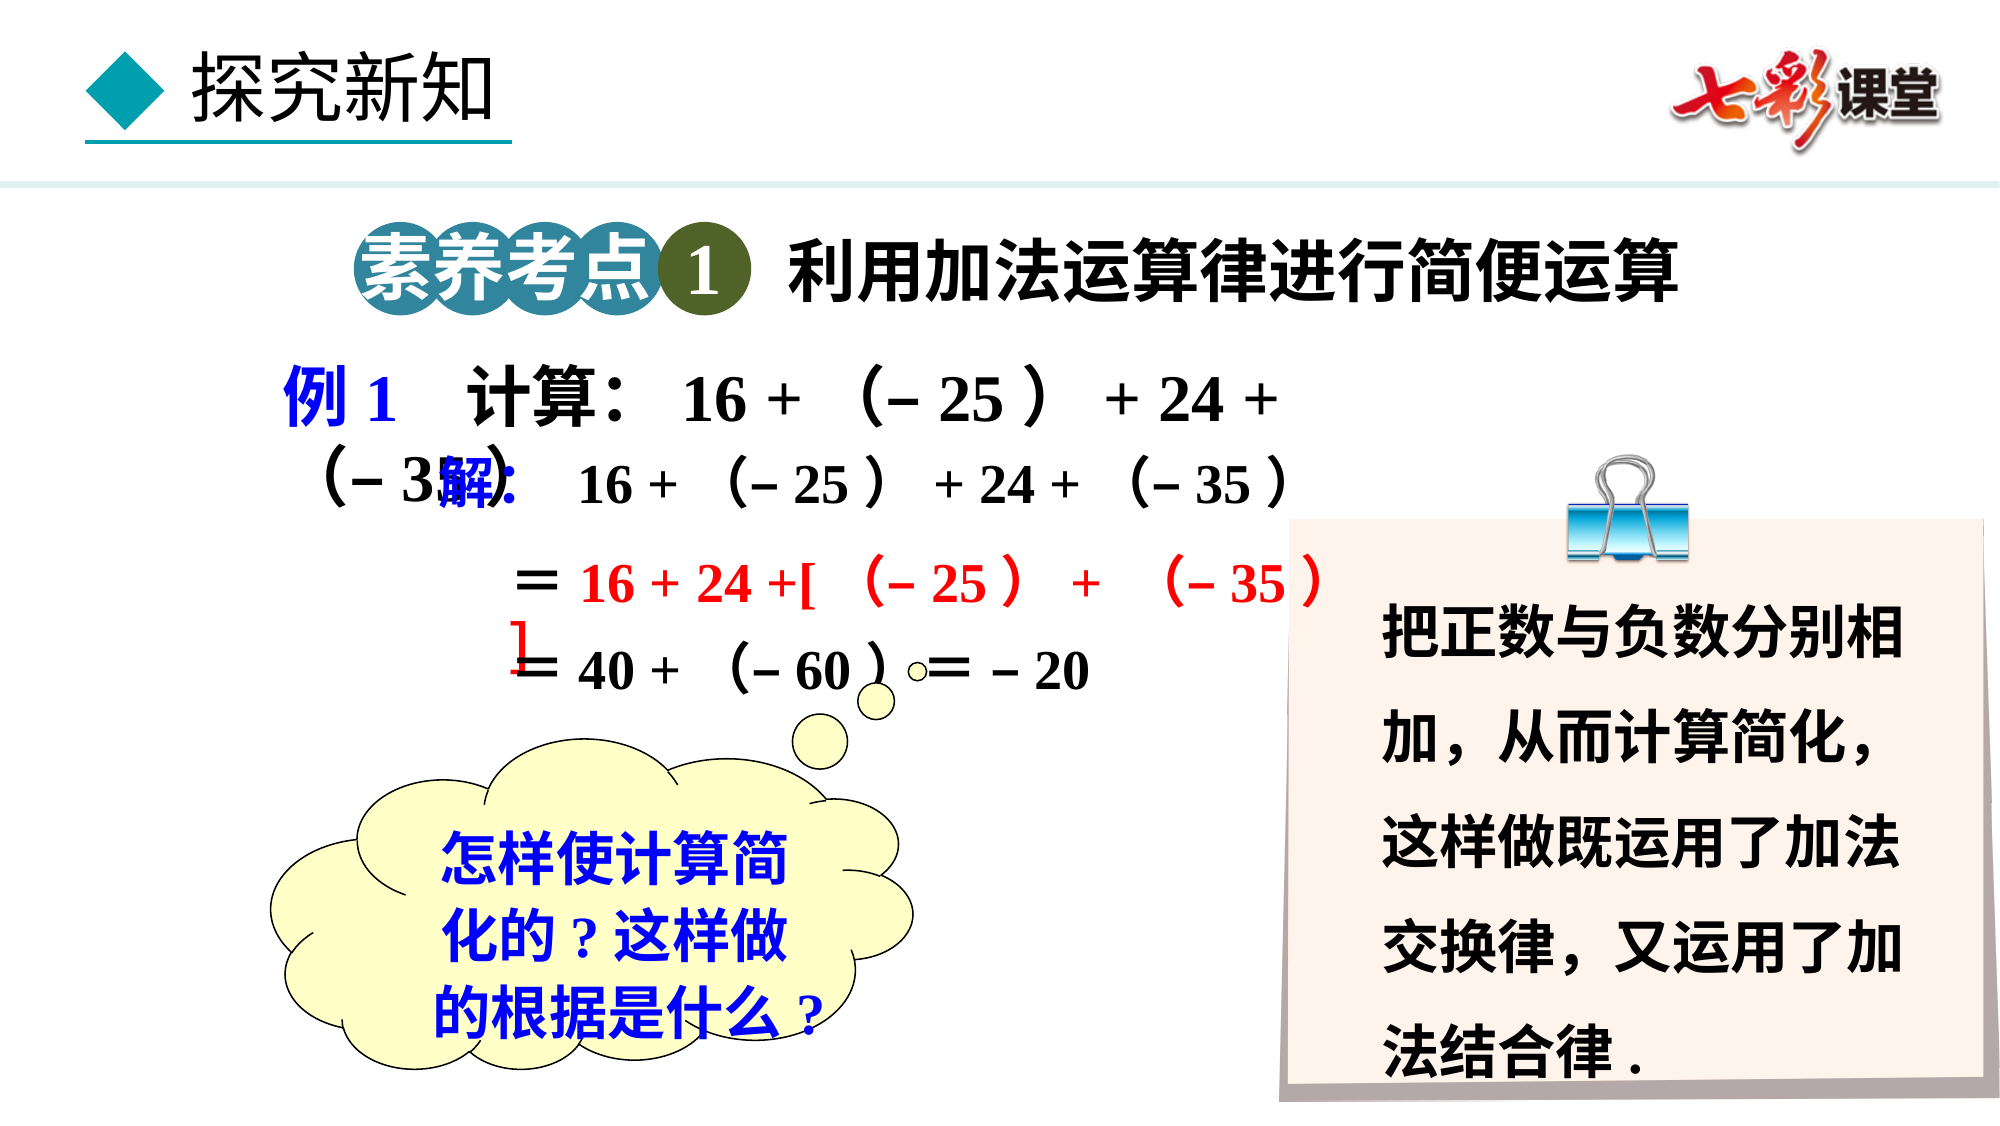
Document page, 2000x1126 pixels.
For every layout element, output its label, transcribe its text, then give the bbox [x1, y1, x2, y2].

text_box 例1 计算：16 +（–25）+ 24 +（–35） [262, 344, 1417, 525]
text_box 利用加法运算律进行简便运算 [767, 217, 1749, 321]
text_box 解： 16 +（–25）+ 24 +（–35） [418, 437, 1390, 526]
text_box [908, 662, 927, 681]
text_box 怎样使计算简化的?这样做的根据是什么? [792, 714, 848, 770]
picture [1279, 446, 2000, 1102]
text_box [344, 214, 752, 319]
picture [1666, 42, 1948, 157]
text_box 怎样使计算简化的?这样做的根据是什么? [270, 738, 913, 1070]
text_box 怎样使计算简化的?这样做的根据是什么? [857, 682, 895, 720]
text_box ＝16 + 24 +[（–25）+ （–35）］ [489, 536, 1273, 692]
text_box ＝40 +（–60）＝ –20 [489, 622, 1187, 711]
